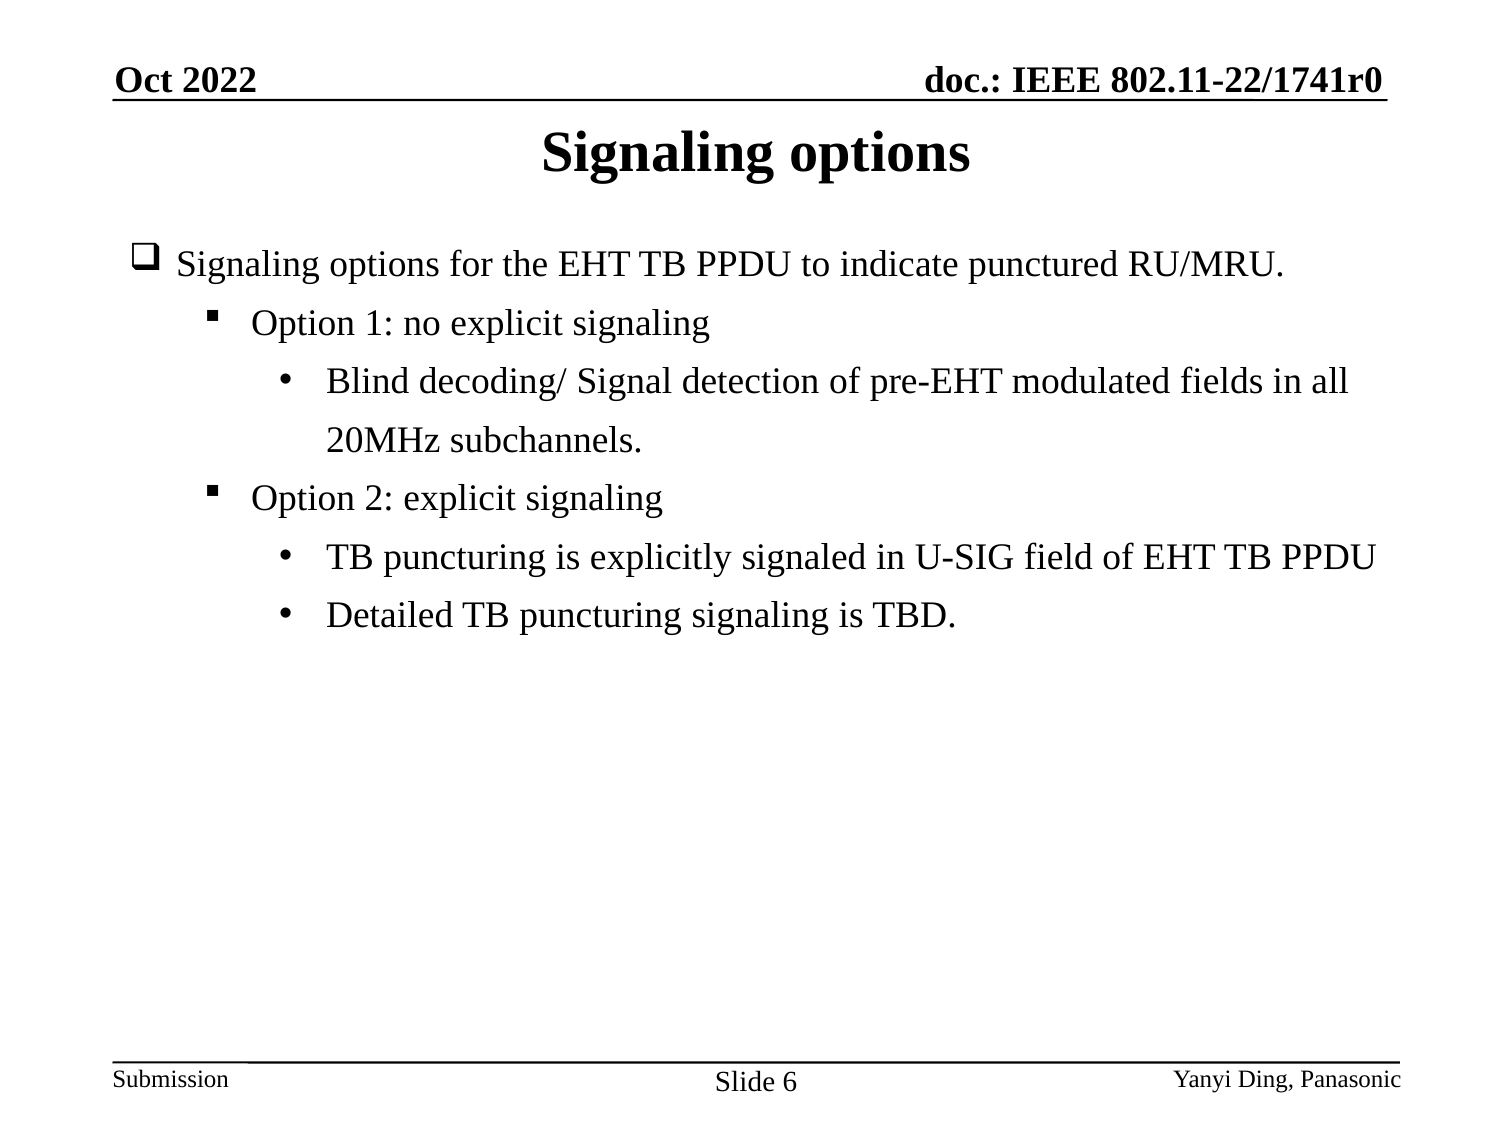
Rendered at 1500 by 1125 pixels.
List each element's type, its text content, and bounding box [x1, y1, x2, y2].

text_box Signaling options [525, 106, 987, 192]
text_box Signaling options for the EHT TB PPDU to indicate punctured RU/MRU. Option 1: no explicit signaling Blind decoding/ Signal detection of pre-EHT modulated fields in all 20MHz subchannels. Option 2: explicit signaling TB puncturing is explicitly signaled in U-SIG field of EHT TB PPDU Detailed TB puncturing signaling is TBD. [114, 218, 1402, 643]
footer Yanyi Ding, Panasonic [1170, 1061, 1402, 1093]
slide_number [114, 54, 259, 101]
slide_number Slide 6 [704, 1061, 808, 1098]
